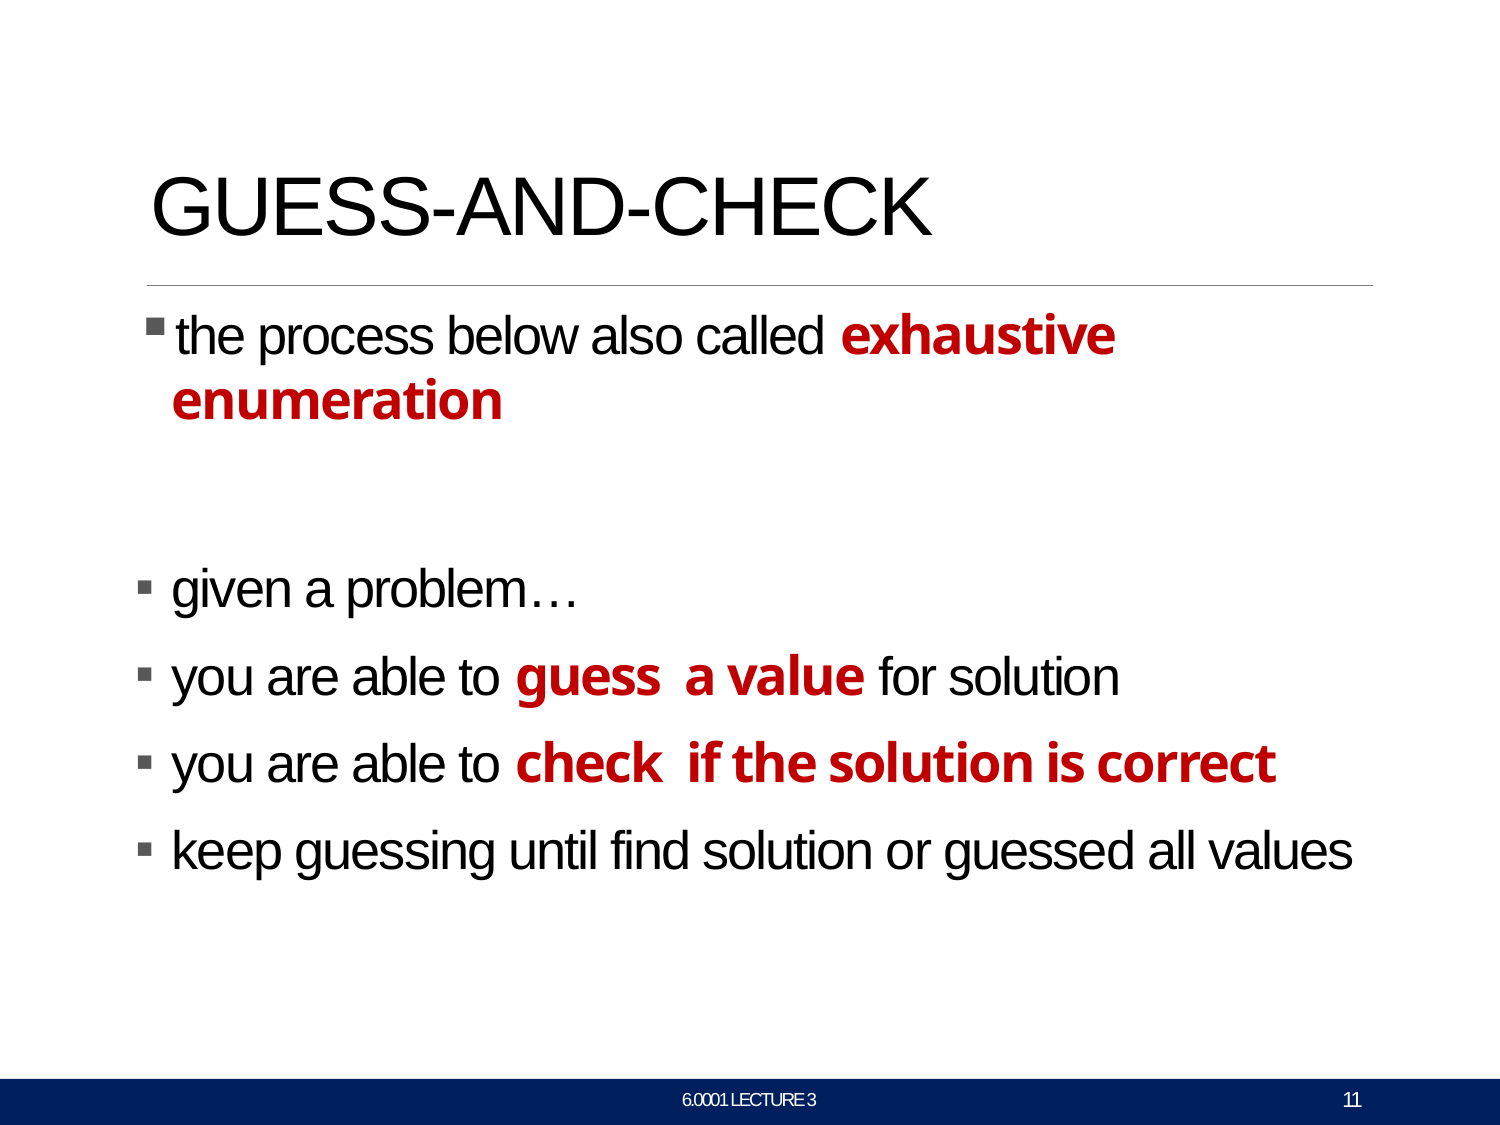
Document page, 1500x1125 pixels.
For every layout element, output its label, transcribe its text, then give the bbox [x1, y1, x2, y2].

text_box the process below also called exhaustive enumeration given a problem… you are able to guess a value for solution you are able to check if the solution is correct keep guessing until find solution or guessed all values [132, 298, 1373, 881]
title GUESS-AND-CHECK [147, 149, 1163, 298]
slide_number 11 [1338, 1088, 1369, 1125]
footer 6.0001 LECTURE 3 [679, 1090, 821, 1125]
